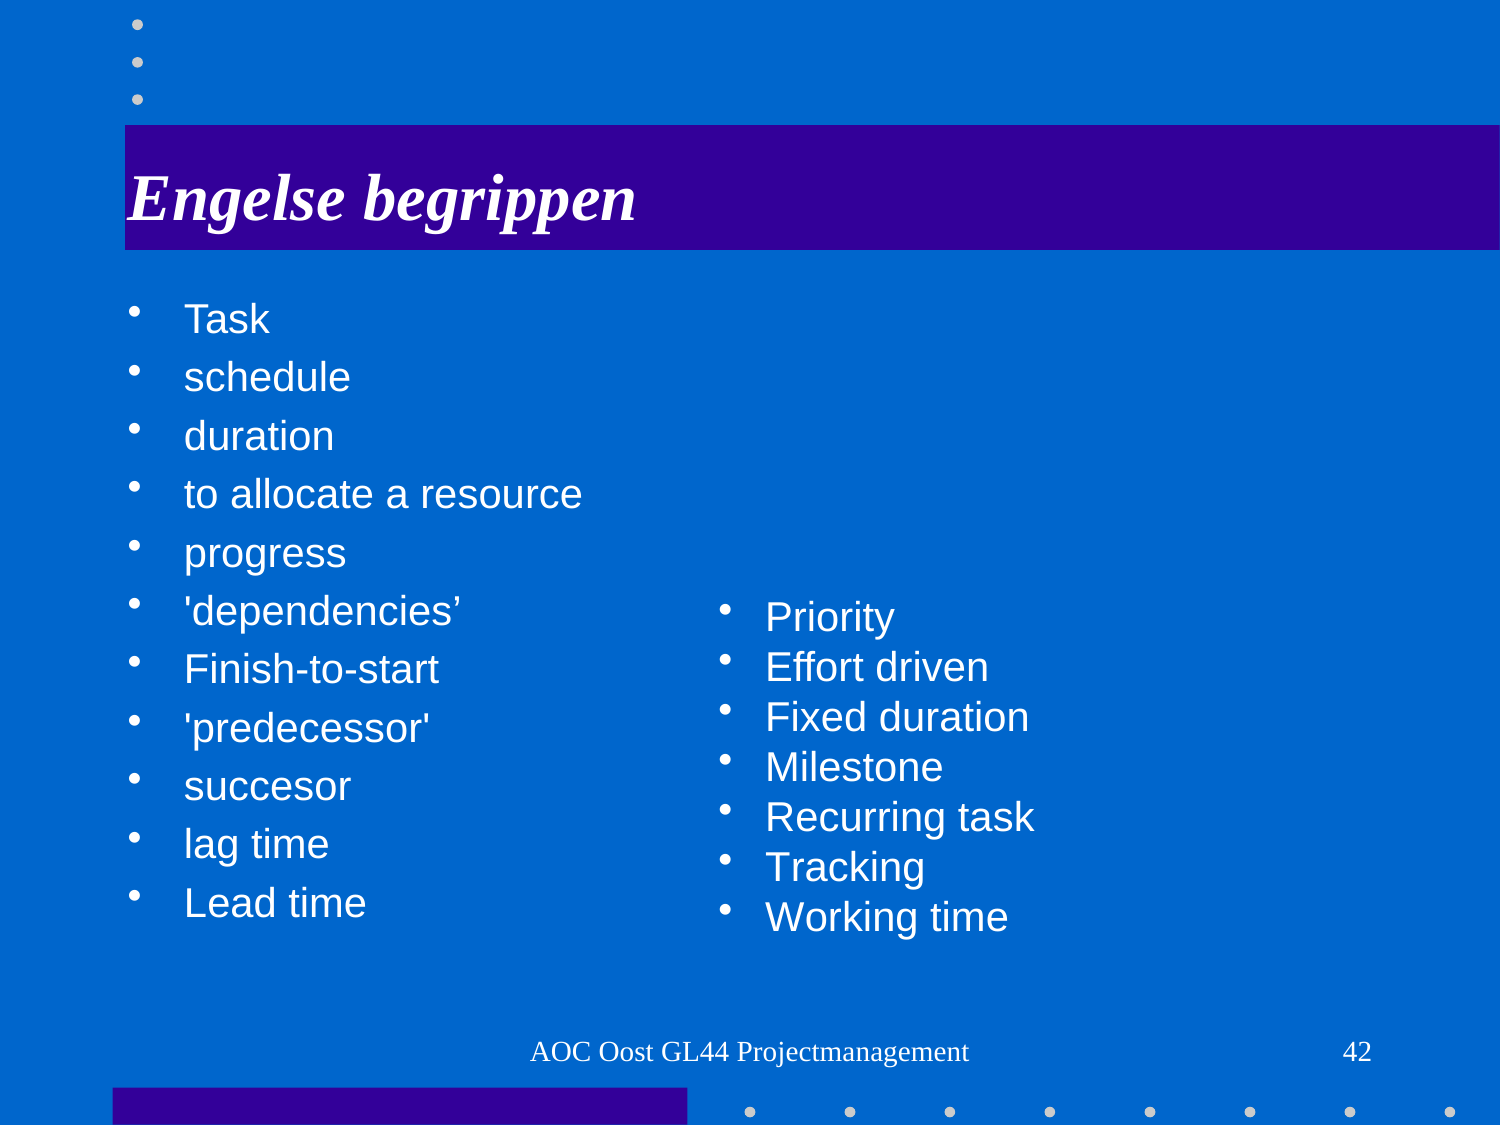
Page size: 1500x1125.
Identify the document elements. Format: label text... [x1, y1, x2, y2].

list Task schedule duration to allocate a resource progress 'dependencies’ Finish-to-start 'predecessor' succesor lag time Lead time [112, 284, 785, 960]
title Engelse begrippen [112, 99, 1388, 288]
text_box Priority Effort driven Fixed duration Milestone Recurring task Tracking Working time [703, 581, 1500, 997]
footer AOC Oost GL44 Projectmanagement [512, 1012, 988, 1088]
slide_number 42 [1074, 1012, 1388, 1088]
